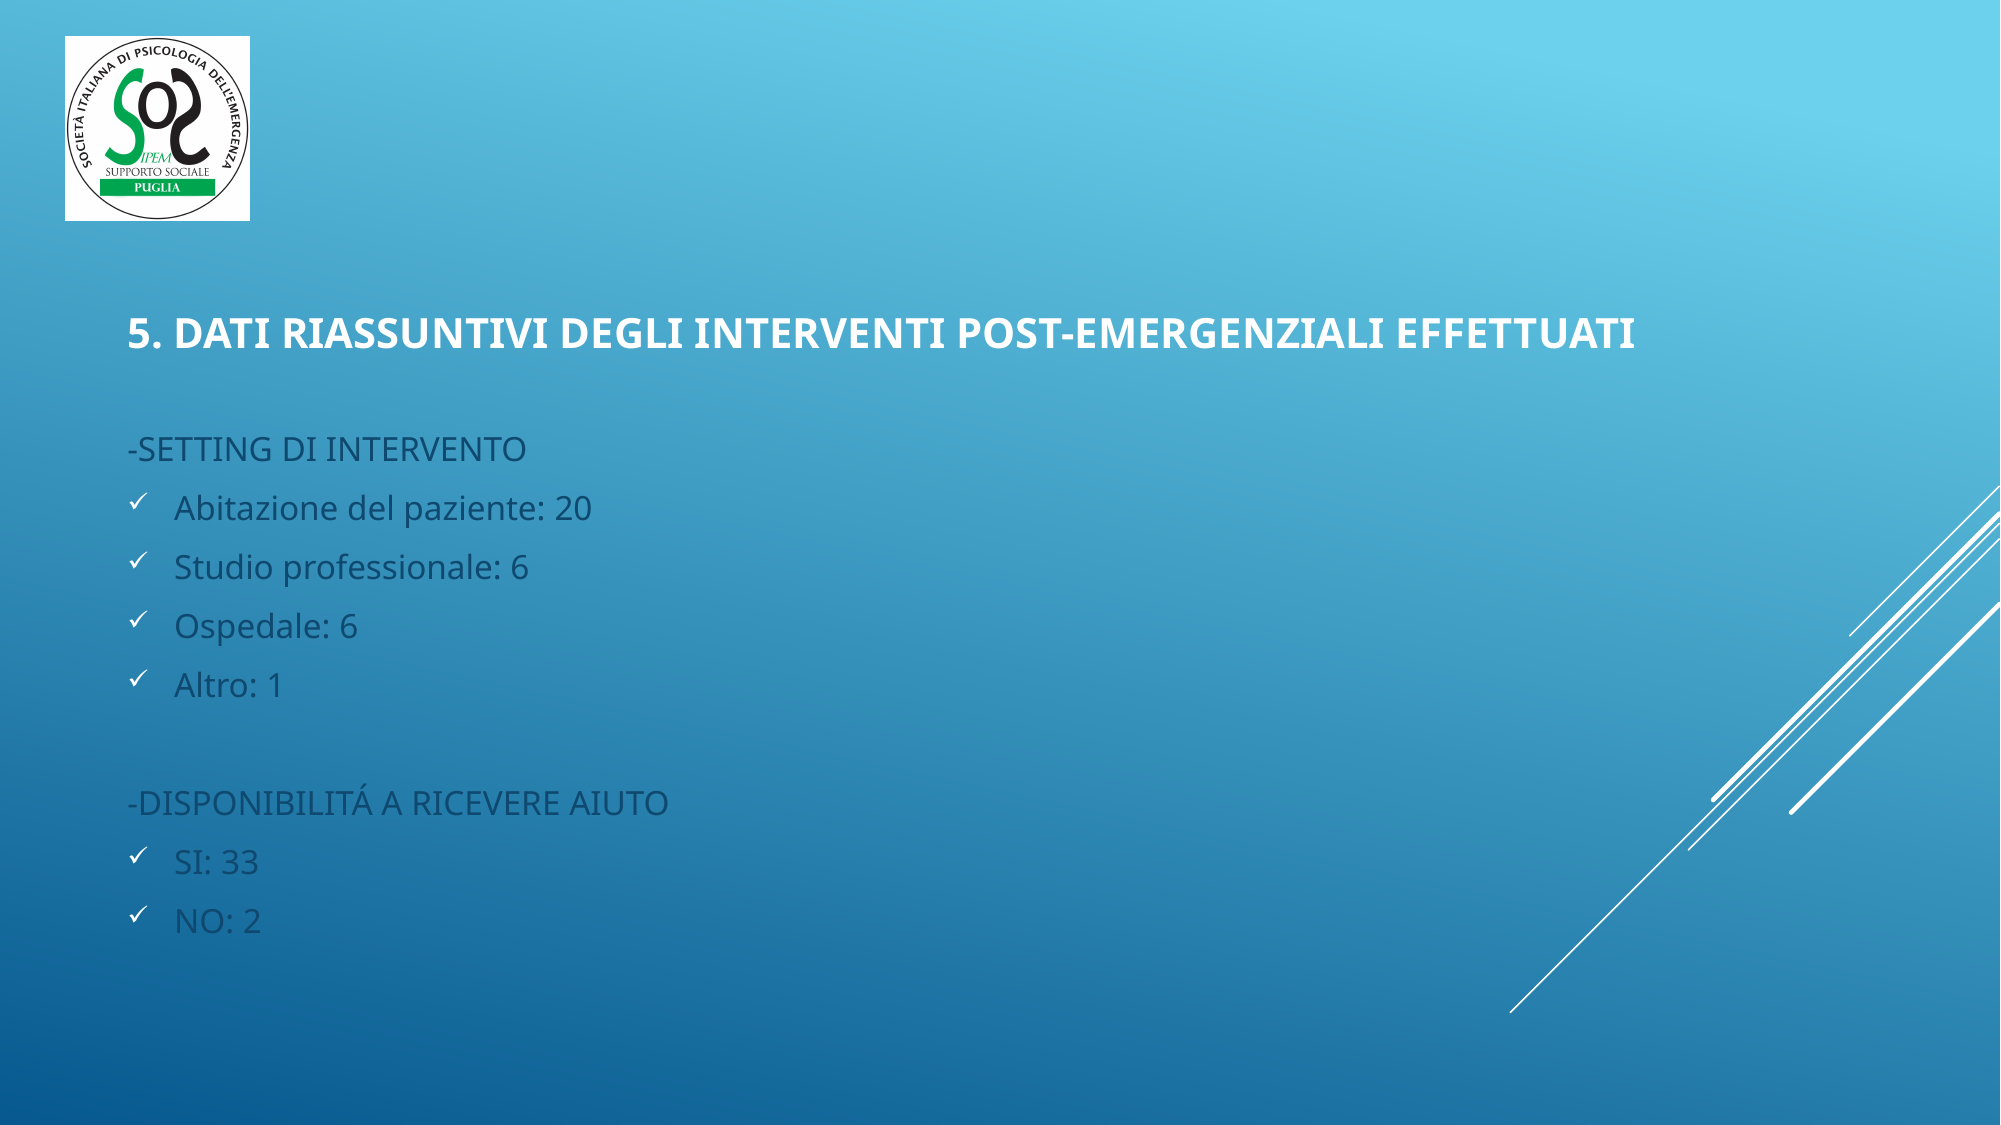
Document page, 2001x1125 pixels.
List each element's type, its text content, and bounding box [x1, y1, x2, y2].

title 5. Dati riassuntivi degli interventi post-emergenziali effettuati [112, 260, 2000, 365]
list -SETTING DI INTERVENTO Abitazione del paziente: 20 Studio professionale: 6 Ospedale: 6 Altro: 1 -DISPONIBILITÁ A RICEVERE AIUTO SI: 33 NO: 2 [112, 420, 1513, 1046]
picture [65, 35, 250, 221]
